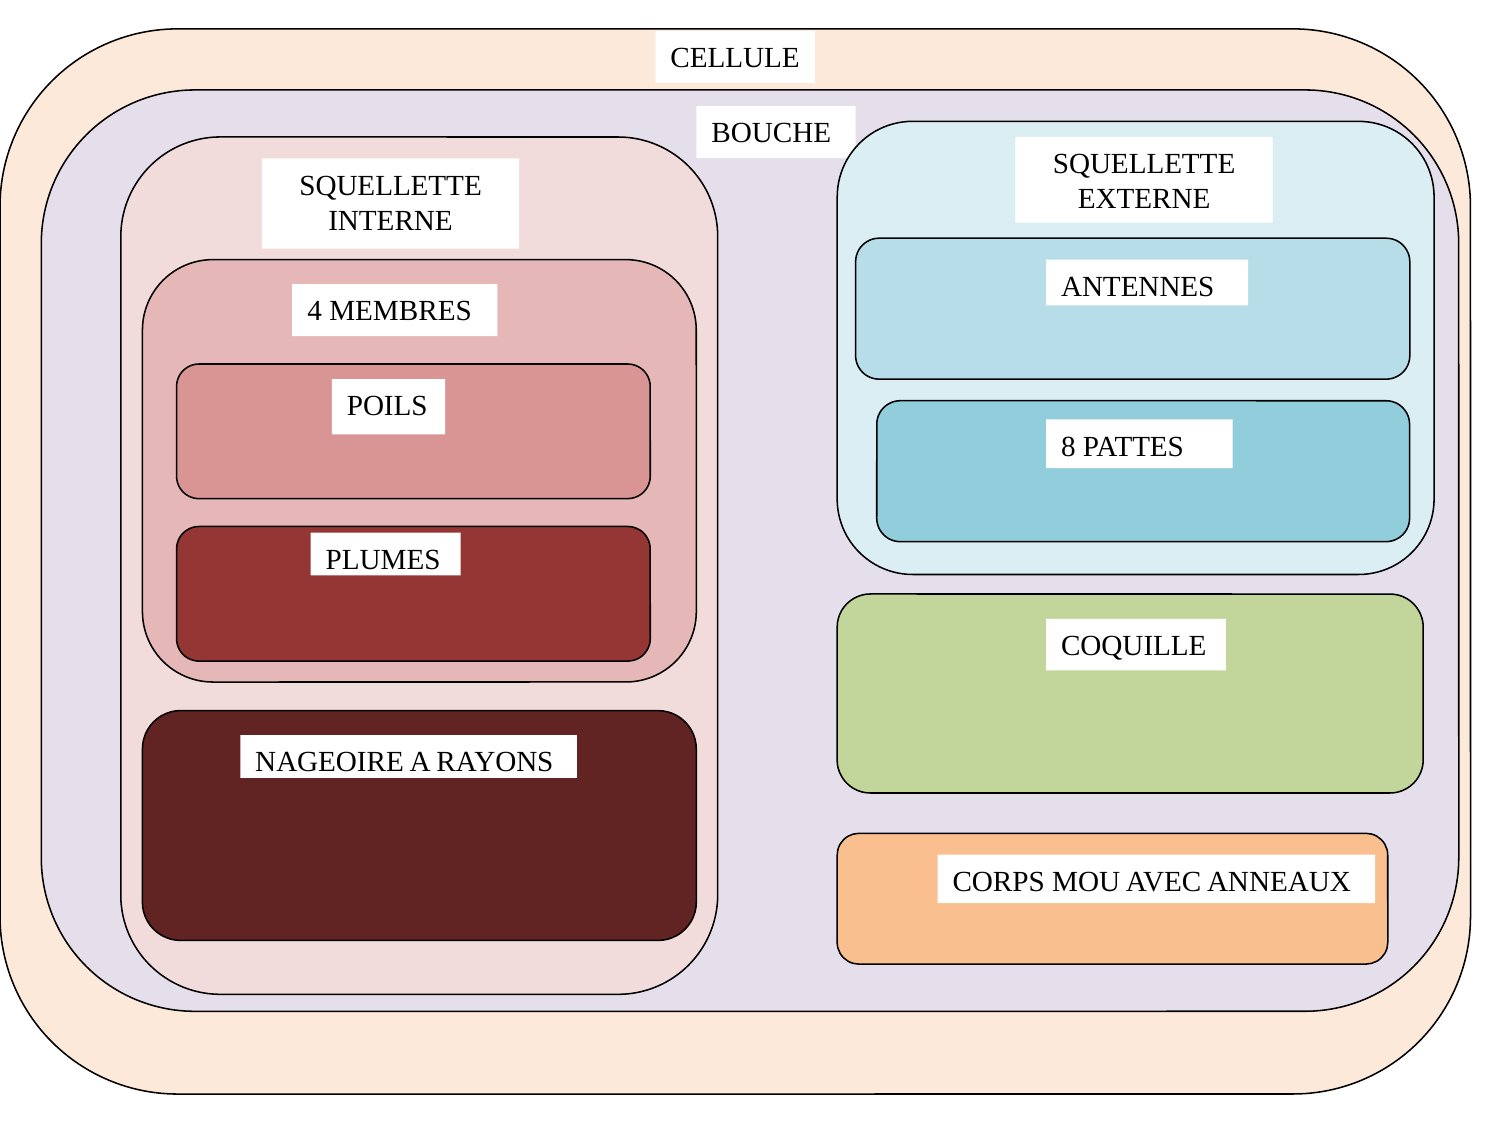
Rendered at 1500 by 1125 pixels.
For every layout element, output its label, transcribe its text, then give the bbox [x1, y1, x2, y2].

text_box NAGEOIRE A RAYONS [240, 735, 577, 778]
text_box [837, 593, 1424, 793]
text_box [142, 710, 697, 941]
text_box SQUELLETTE EXTERNE [1015, 150, 1273, 223]
text_box [837, 150, 1435, 575]
text_box 8 PATTES [1046, 419, 1233, 469]
text_box [837, 833, 1388, 965]
text_box [41, 150, 1459, 1012]
text_box PLUMES [310, 532, 461, 576]
text_box [876, 400, 1410, 542]
text_box 4 MEMBRES [292, 284, 498, 337]
text_box [176, 526, 651, 662]
text_box [0, 150, 1471, 1095]
text_box POILS [331, 379, 446, 435]
text_box COQUILLE [1046, 618, 1226, 671]
text_box CELLULE [655, 30, 815, 83]
text_box [0, 74, 1500, 150]
text_box BOUCHE [696, 150, 852, 159]
text_box [0, 0, 1500, 74]
text_box [120, 150, 718, 995]
text_box ANTENNES [1046, 259, 1249, 306]
text_box [142, 259, 697, 683]
text_box [176, 364, 651, 499]
text_box CORPS MOU AVEC ANNEAUX [937, 854, 1376, 904]
text_box [855, 238, 1410, 380]
text_box SQUELLETTE INTERNE [261, 158, 520, 249]
